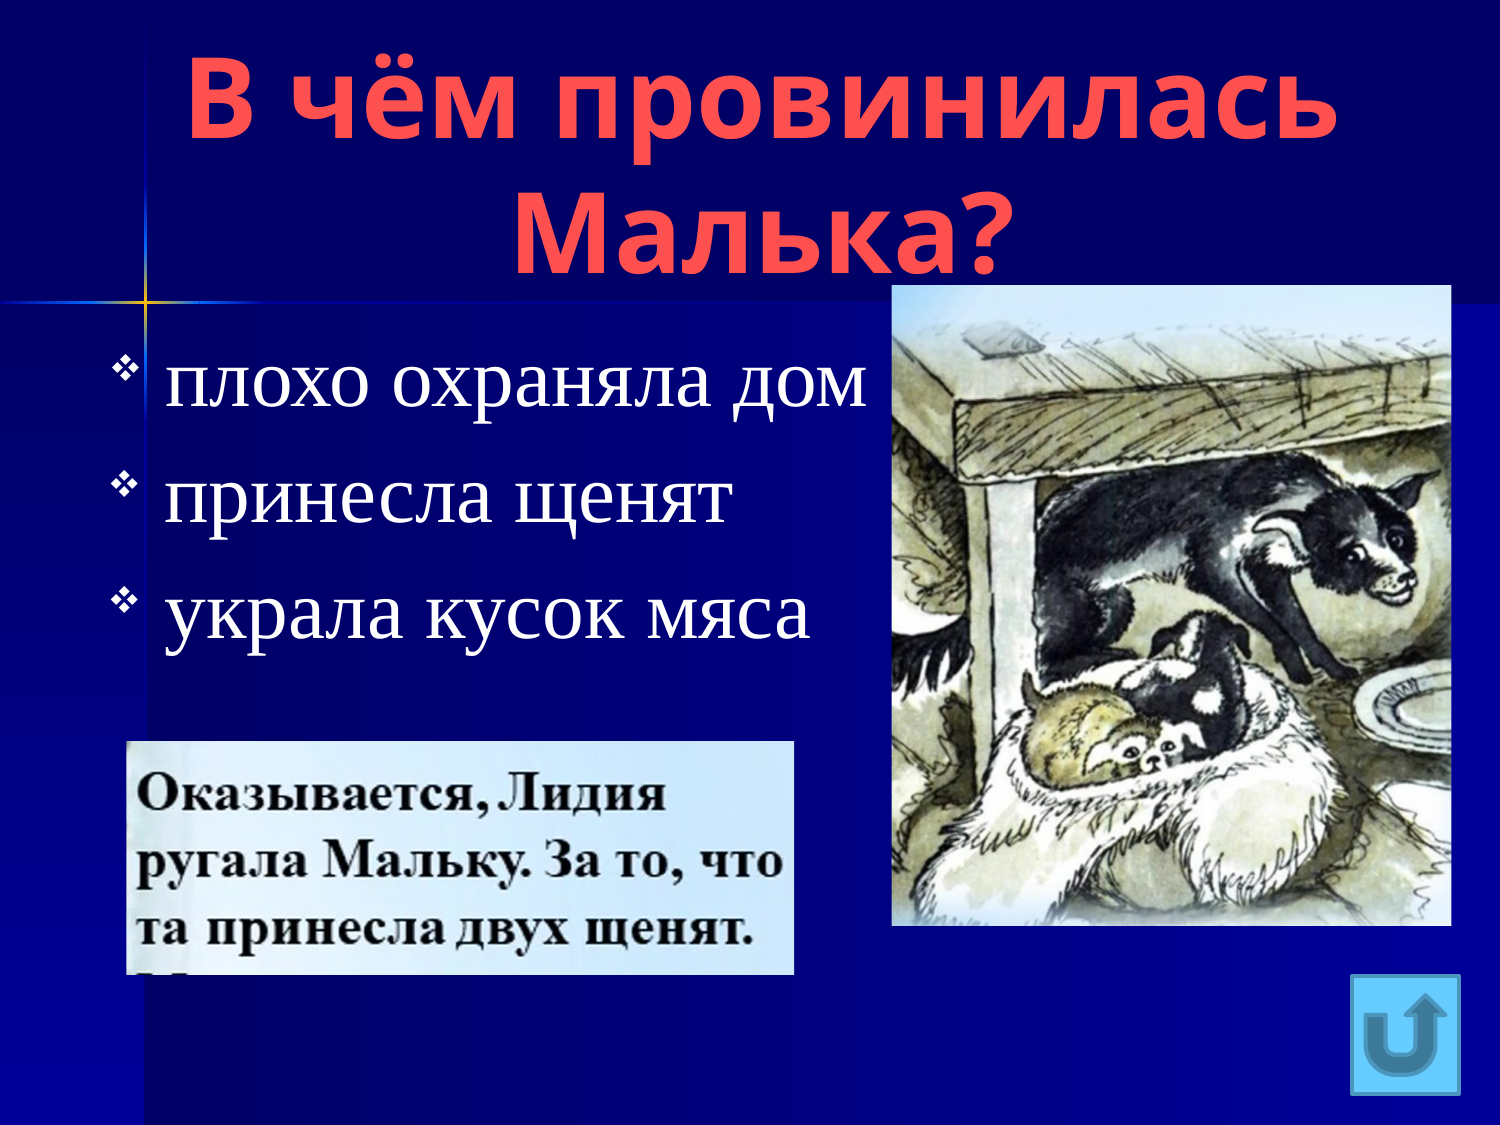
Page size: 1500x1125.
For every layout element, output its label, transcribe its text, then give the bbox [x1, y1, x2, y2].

text_box В чём провинилась Малька? [147, 19, 1376, 304]
text_box плохо охраняла дом [94, 315, 886, 431]
picture [891, 285, 1452, 927]
text_box украла кусок мяса [93, 547, 828, 663]
picture [126, 740, 795, 975]
text_box принесла щенят [92, 431, 751, 547]
text_box [1350, 974, 1461, 1096]
